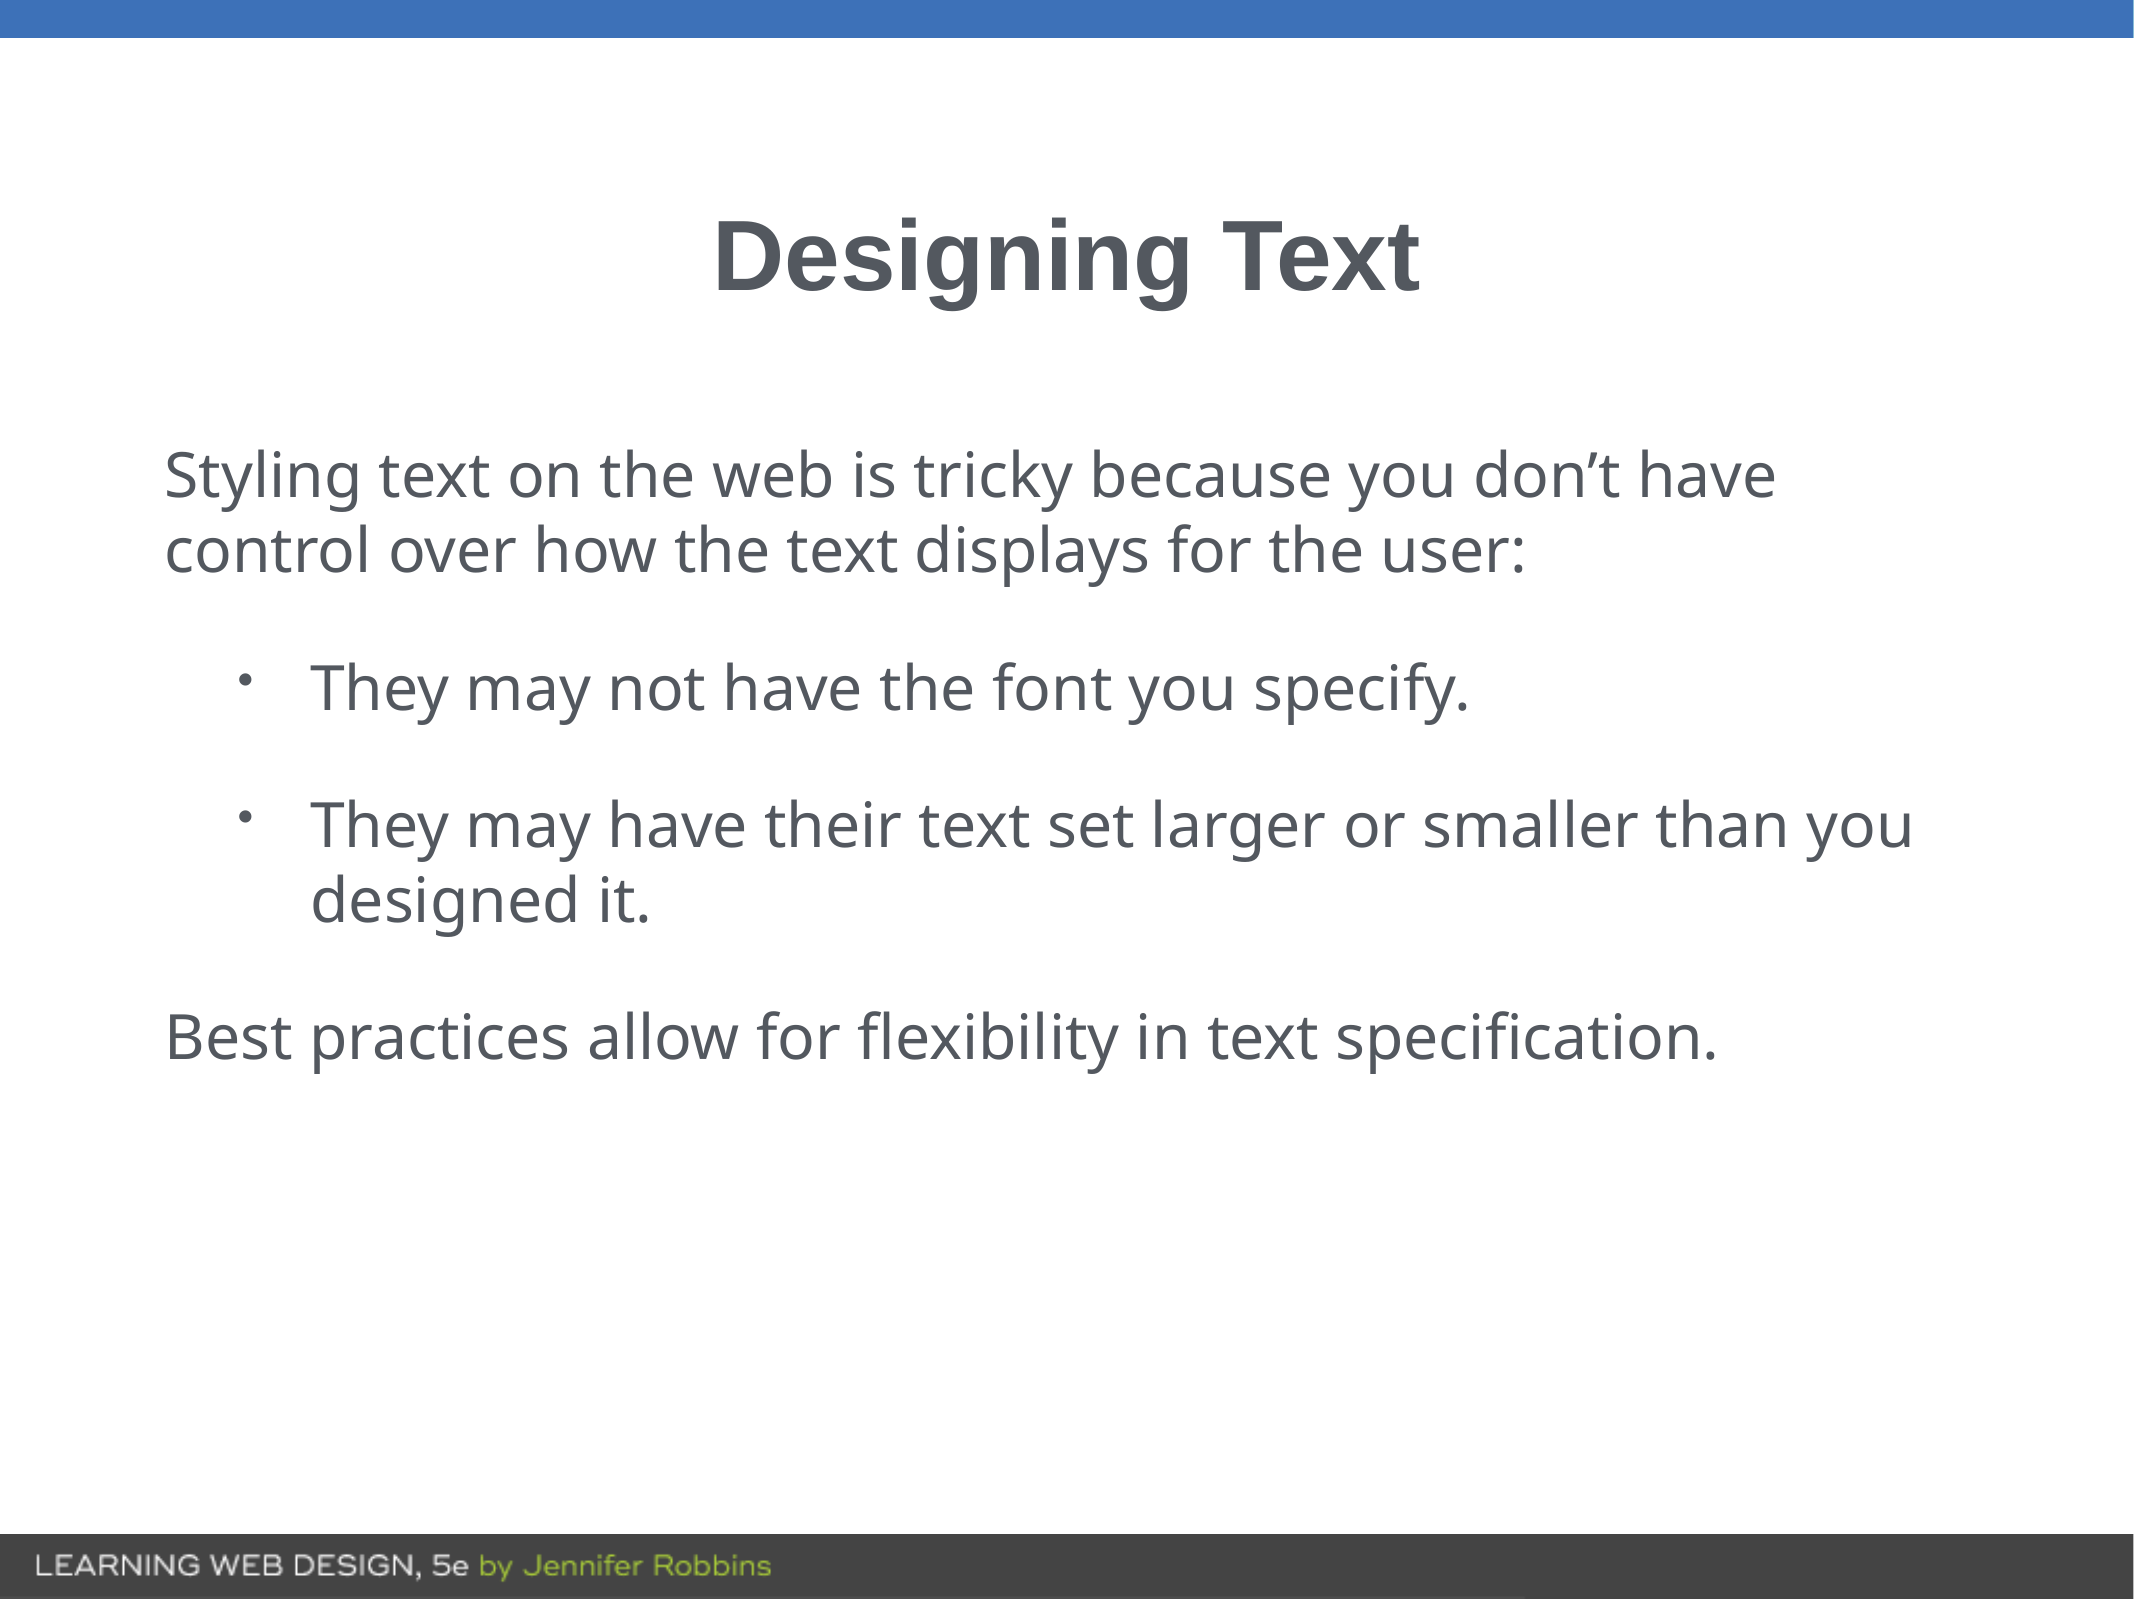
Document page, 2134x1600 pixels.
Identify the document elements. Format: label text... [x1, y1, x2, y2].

picture [0, 1534, 2134, 1599]
list Styling text on the web is tricky because you don’t have control over how the text displays for the user: They may not have the font you specify. They may have their text set larger or smaller than you designed it. Best practices allow for flexibility in text specification. [155, 426, 1978, 1362]
title Designing Text [155, 72, 1978, 426]
